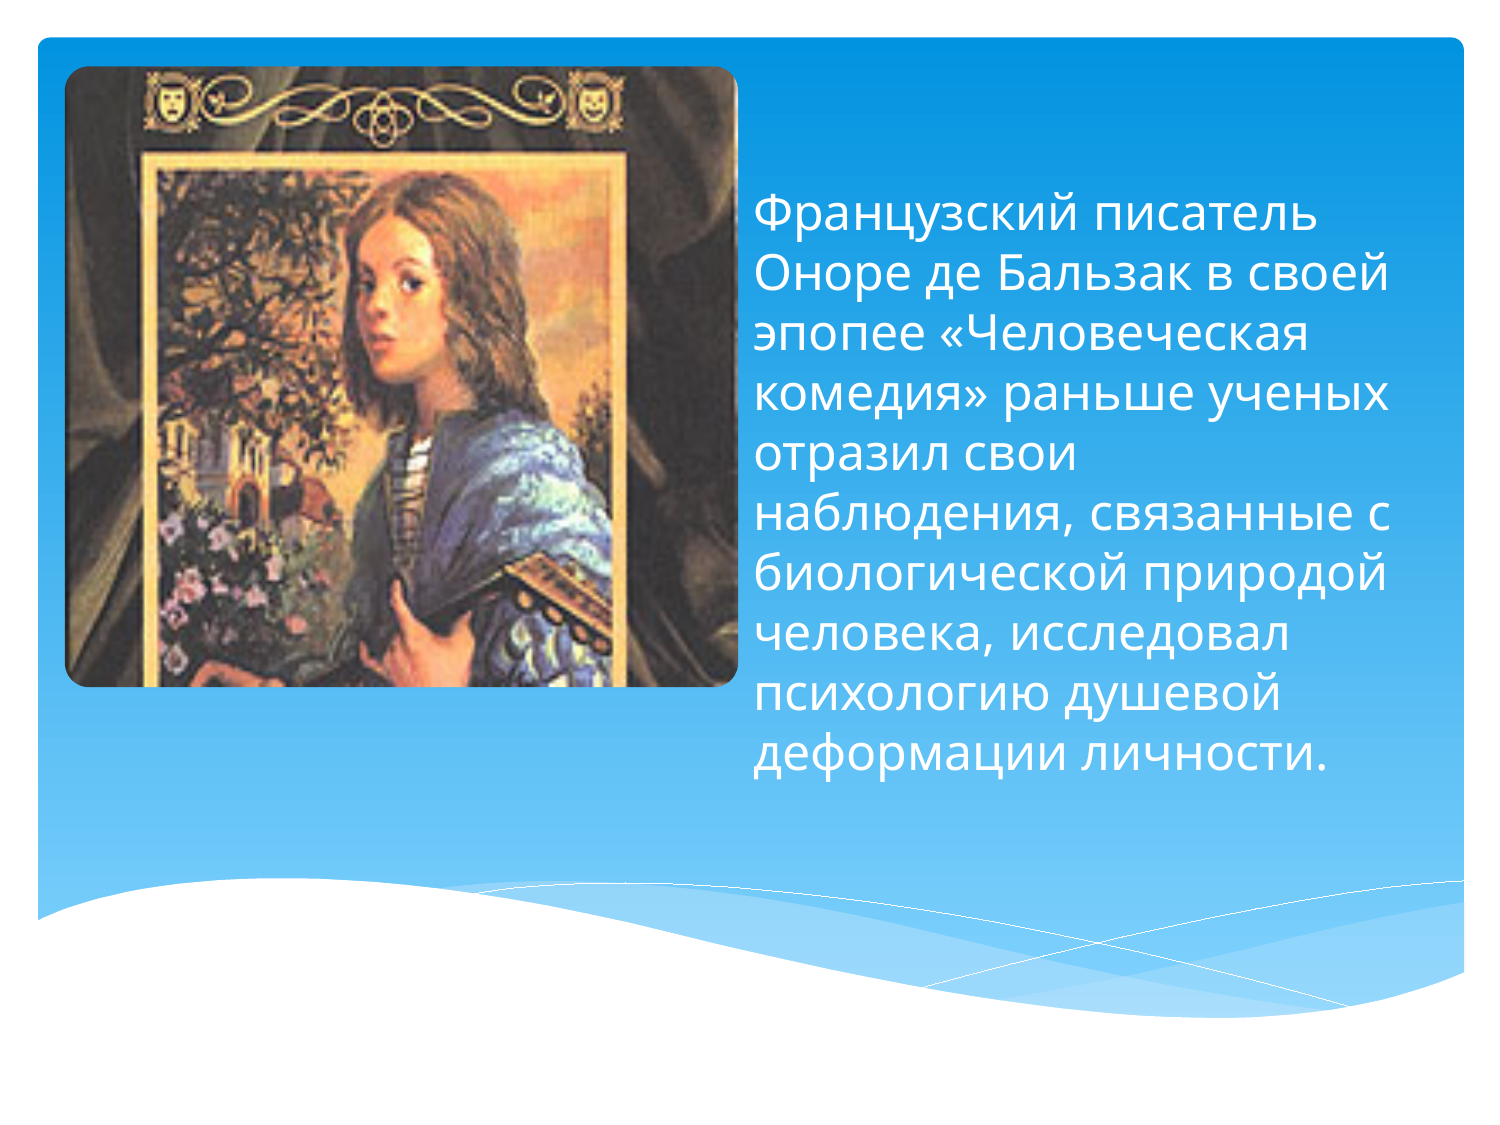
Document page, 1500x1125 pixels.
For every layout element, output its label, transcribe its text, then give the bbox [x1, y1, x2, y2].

picture [64, 67, 739, 688]
list Французский писатель Оноре де Бальзак в своей эпопее «Человеческая комедия» раньше ученых отразил свои наблюдения, связанные с биологической природой человека, исследовал психологию душевой деформации личности. [738, 172, 1425, 855]
